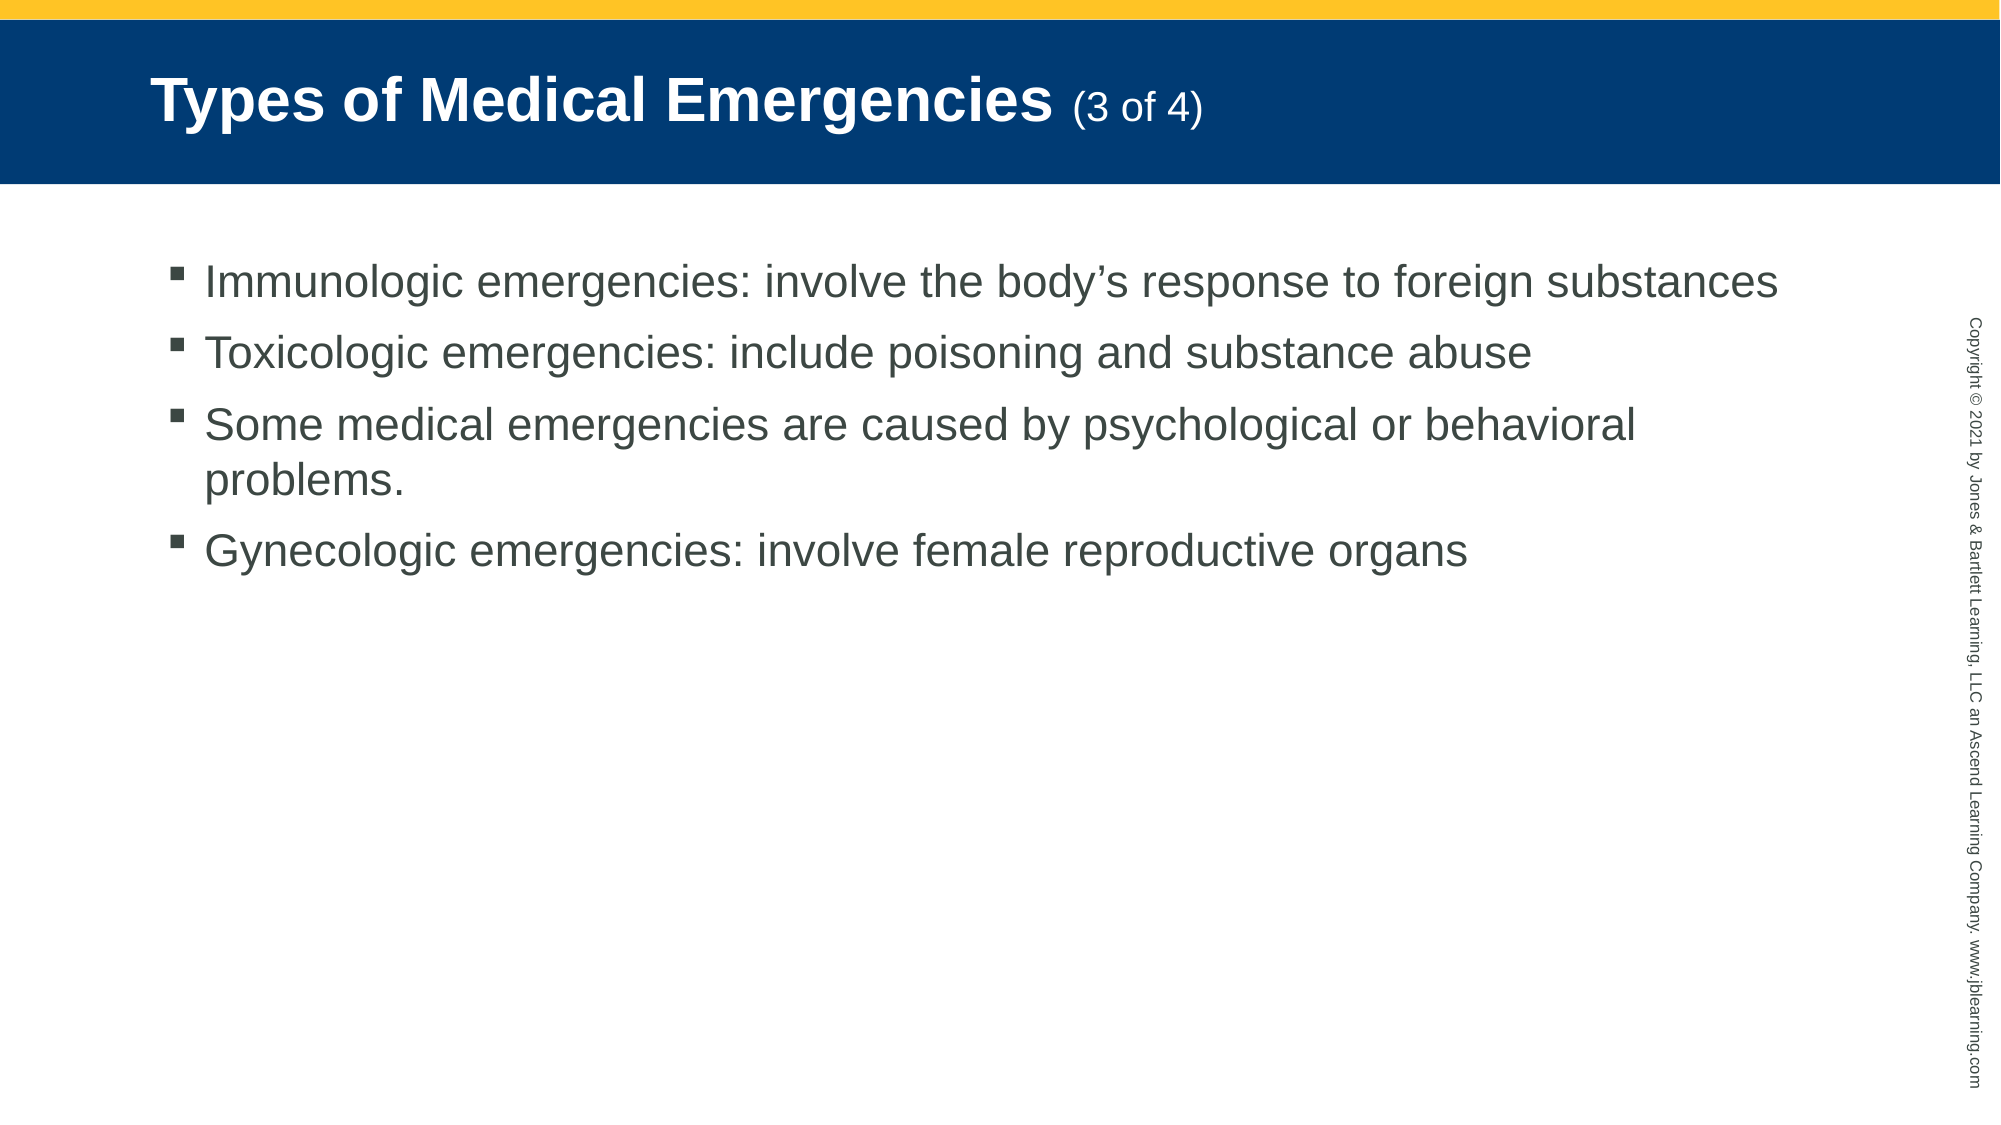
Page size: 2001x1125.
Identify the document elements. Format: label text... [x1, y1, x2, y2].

list Immunologic emergencies: involve the body’s response to foreign substances Toxicologic emergencies: include poisoning and substance abuse Some medical emergencies are caused by psychological or behavioral problems. Gynecologic emergencies: involve female reproductive organs [151, 244, 1840, 1016]
title Types of Medical Emergencies (3 of 4) [0, 19, 2000, 185]
